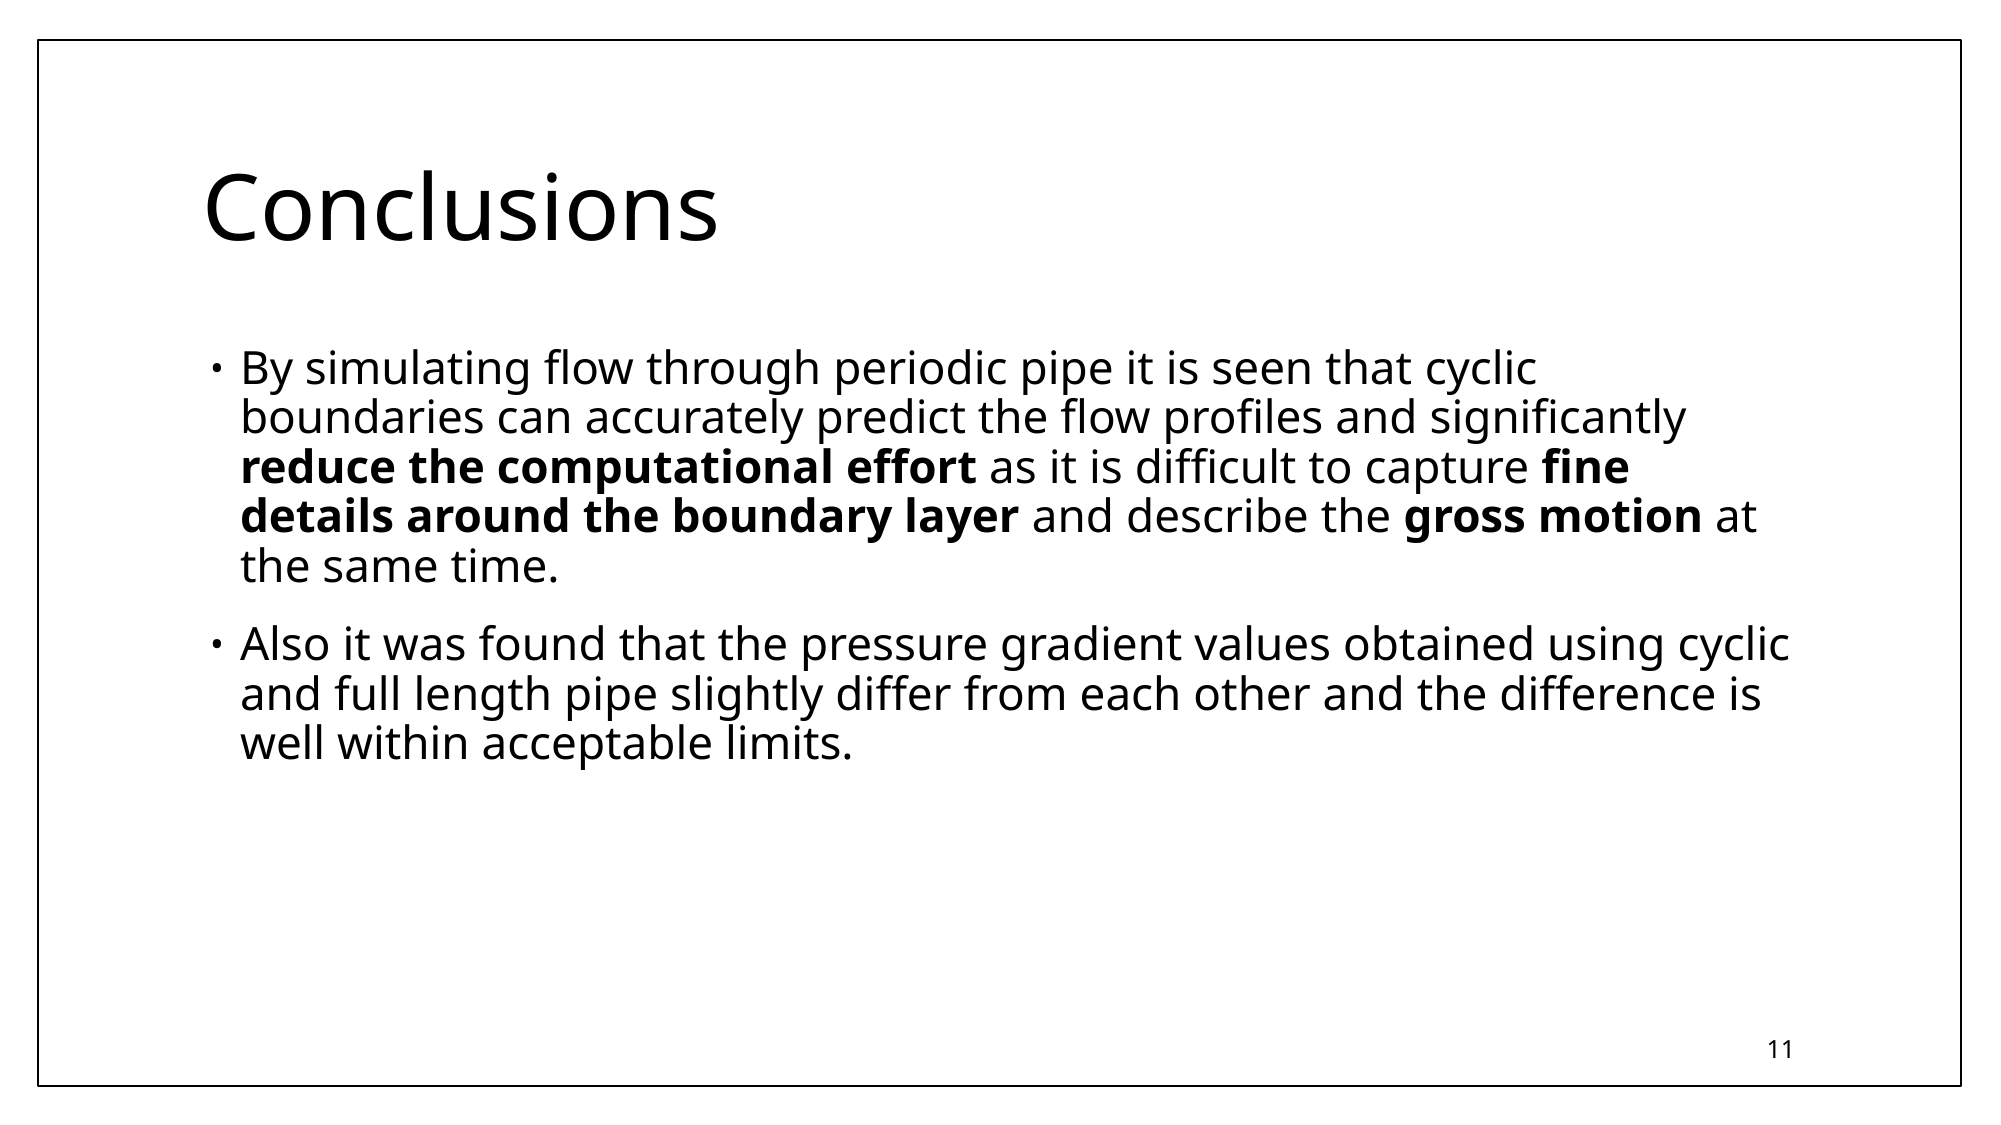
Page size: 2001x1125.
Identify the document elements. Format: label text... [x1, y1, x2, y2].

title Conclusions [187, 99, 1808, 323]
list By simulating flow through periodic pipe it is seen that cyclic boundaries can accurately predict the flow profiles and significantly reduce the computational effort as it is difficult to capture fine details around the boundary layer and describe the gross motion at the same time. Also it was found that the pressure gradient values obtained using cyclic and full length pipe slightly differ from each other and the difference is well within acceptable limits. [187, 337, 1808, 1000]
slide_number 11 [1530, 1020, 1811, 1081]
